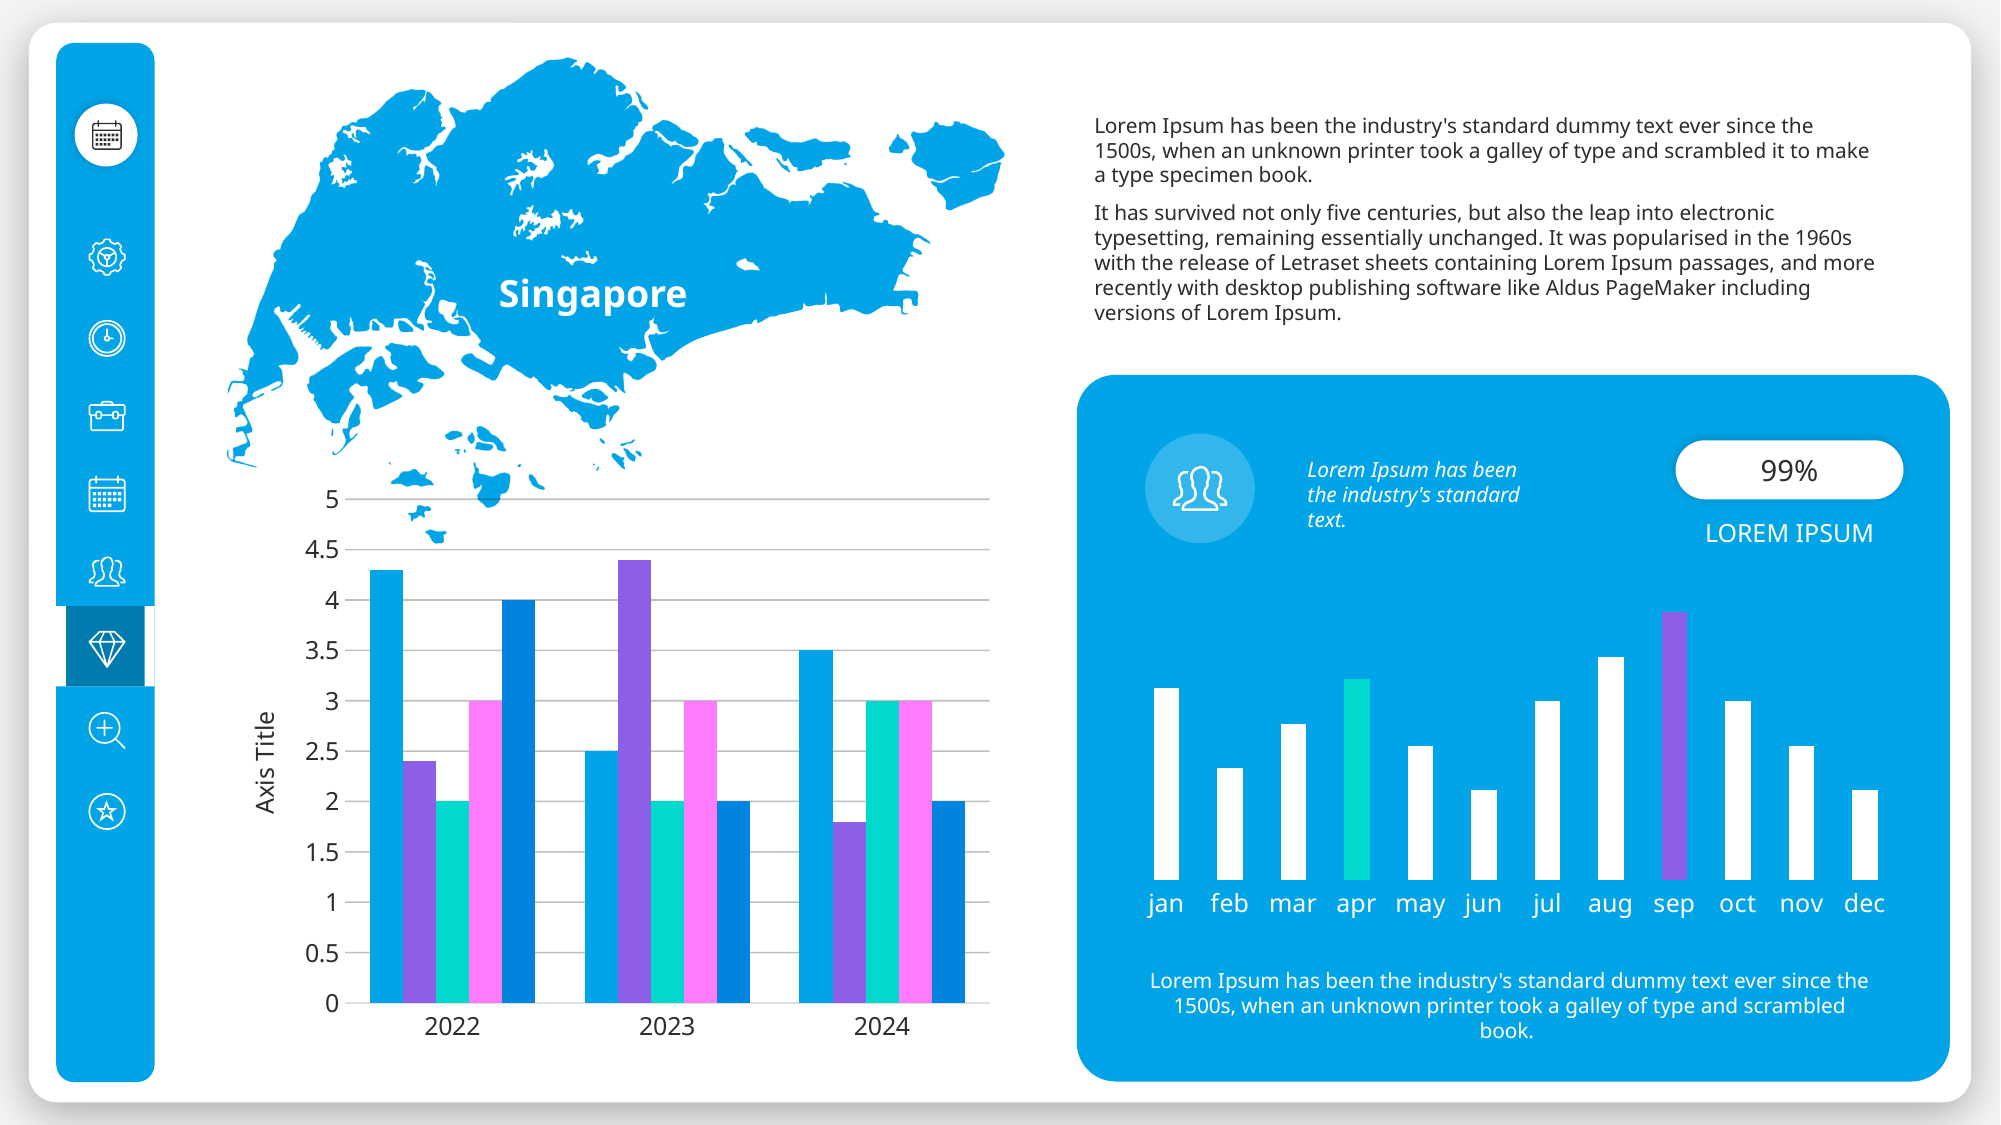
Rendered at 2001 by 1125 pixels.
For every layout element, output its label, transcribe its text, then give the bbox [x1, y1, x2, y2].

text_box Lorem Ipsum has been the industry's standard dummy text ever since the 1500s, when an unknown printer took a galley of type and scrambled it to make a type specimen book. It has survived not only five centuries, but also the leap into electronic typesetting, remaining essentially unchanged. It was popularised in the 1960s with the release of Letraset sheets containing Lorem Ipsum passages, and more recently with desktop publishing software like Aldus PageMaker including versions of Lorem Ipsum. [1079, 104, 1896, 332]
text_box [88, 238, 126, 276]
chart [213, 470, 1006, 1055]
text_box [55, 41, 156, 1084]
text_box [1211, 470, 1228, 506]
text_box [88, 793, 126, 830]
text_box [92, 120, 122, 150]
text_box [88, 556, 126, 587]
text_box 99% [1674, 439, 1905, 501]
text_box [226, 56, 1006, 470]
text_box Lorem Ipsum has been the industry's standard dummy text ever since the 1500s, when an unknown printer took a galley of type and scrambled book. [1129, 960, 1890, 1050]
text_box [73, 102, 139, 168]
text_box [88, 400, 126, 432]
text_box Lorem Ipsum has been the industry's standard text. [1292, 449, 1565, 540]
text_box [56, 606, 155, 687]
chart [1118, 560, 1913, 928]
text_box [88, 475, 126, 513]
text_box [88, 711, 126, 749]
text_box [1181, 465, 1219, 511]
text_box [1172, 470, 1189, 506]
text_box [88, 319, 126, 357]
text_box [1075, 373, 1951, 1083]
text_box [1144, 432, 1256, 545]
text_box LOREM IPSUM [1644, 510, 1936, 555]
